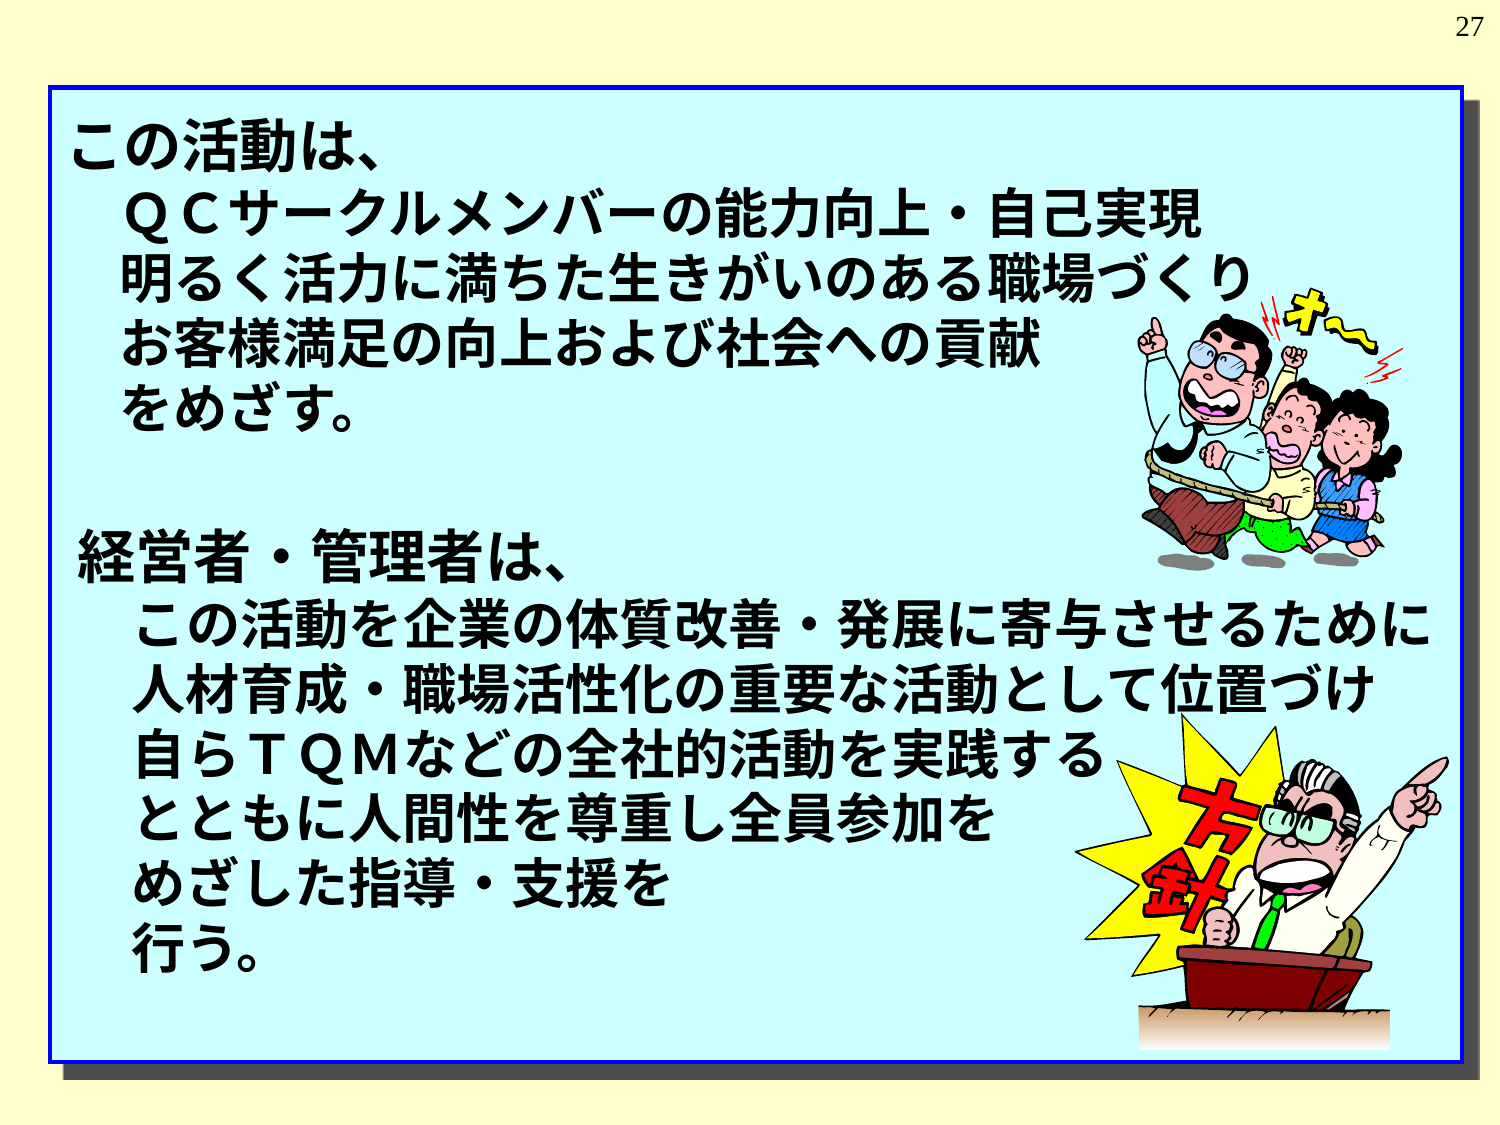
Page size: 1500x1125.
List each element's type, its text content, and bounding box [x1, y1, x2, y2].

text_box [49, 582, 1463, 1063]
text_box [49, 87, 1451, 575]
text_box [62, 512, 1463, 1050]
text_box [1451, 87, 1463, 512]
slide_number 27 [1187, 0, 1500, 75]
